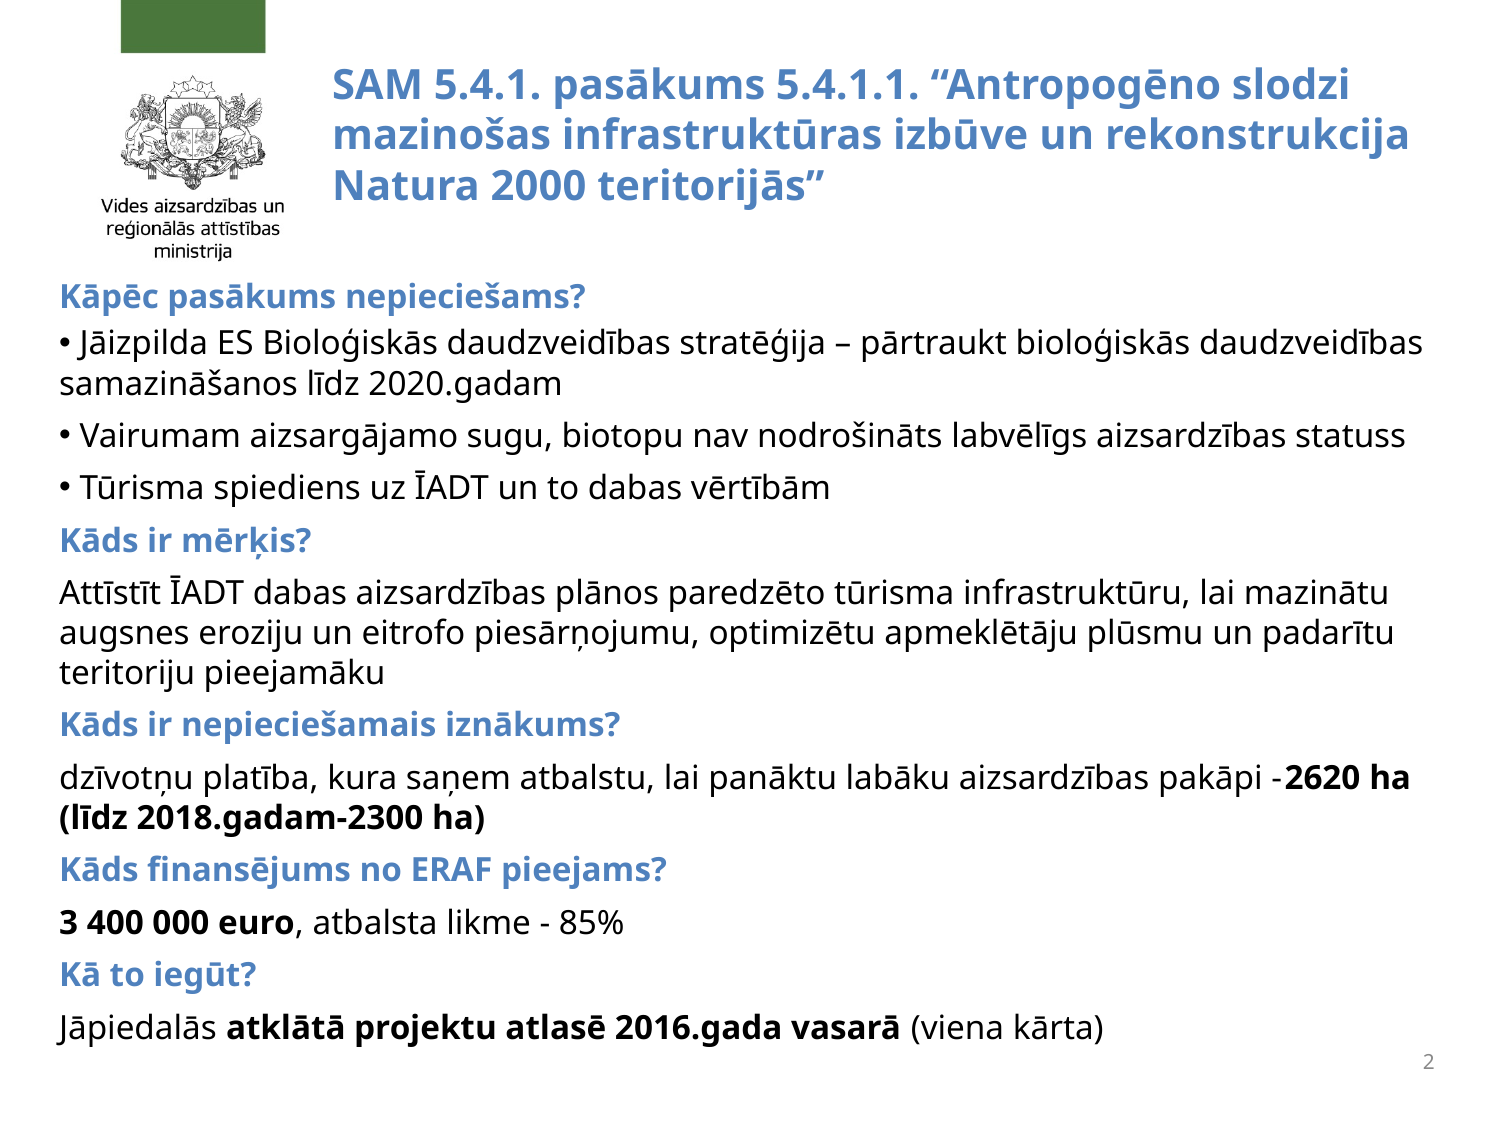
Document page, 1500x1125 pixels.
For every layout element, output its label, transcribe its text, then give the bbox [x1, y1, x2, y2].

title SAM 5.4.1. pasākums 5.4.1.1. “Antropogēno slodzi mazinošas infrastruktūras izbūve un rekonstrukcija Natura 2000 teritorijās” [316, 50, 1469, 267]
slide_number 2 [1380, 1037, 1450, 1088]
picture [48, 0, 338, 267]
list Kāpēc pasākums nepieciešams? Jāizpilda ES Bioloģiskās daudzveidības stratēģija – pārtraukt bioloģiskās daudzveidības samazināšanos līdz 2020.gadam Vairumam aizsargājamo sugu, biotopu nav nodrošināts labvēlīgs aizsardzības statuss Tūrisma spiediens uz ĪADT un to dabas vērtībām Kāds ir mērķis? Attīstīt ĪADT dabas aizsardzības plānos paredzēto tūrisma infrastruktūru, lai mazinātu augsnes eroziju un eitrofo piesārņojumu, optimizētu apmeklētāju plūsmu un padarītu teritoriju pieejamāku Kāds ir nepieciešamais iznākums? dzīvotņu platība, kura saņem atbalstu, lai panāktu labāku aizsardzības pakāpi -2620 ha (līdz 2018.gadam-2300 ha) Kāds finansējums no ERAF pieejams? 3 400 000 euro, atbalsta likme - 85% Kā to iegūt? Jāpiedalās atklātā projektu atlasē 2016.gada vasarā (viena kārta) [43, 267, 1469, 1108]
